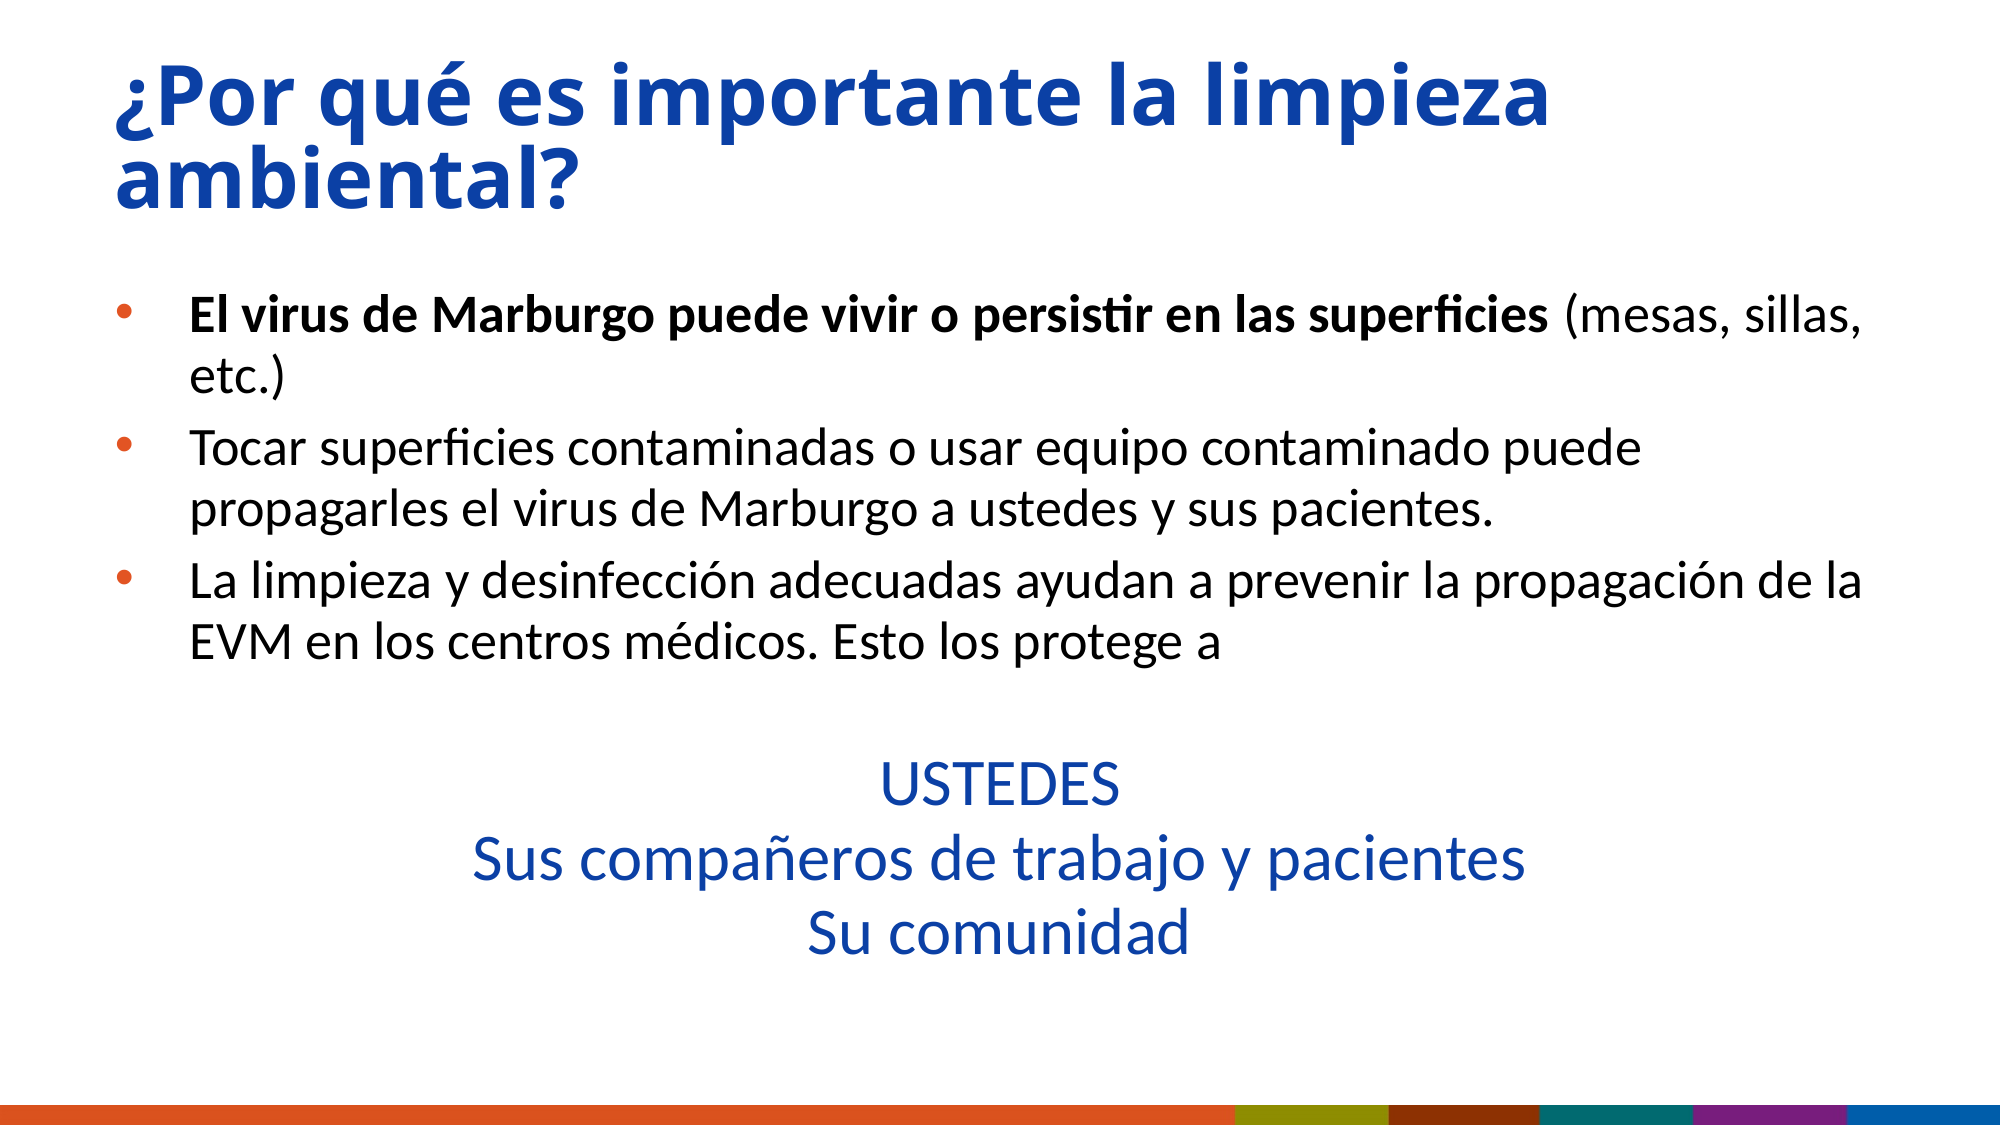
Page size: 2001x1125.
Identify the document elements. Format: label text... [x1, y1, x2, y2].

picture [0, 1105, 2000, 1125]
list El virus de Marburgo puede vivir o persistir en las superficies (mesas, sillas, etc.) Tocar superficies contaminadas o usar equipo contaminado puede propagarles el virus de Marburgo a ustedes y sus pacientes. La limpieza y desinfección adecuadas ayudan a prevenir la propagación de la EVM en los centros médicos. Esto los protege a USTEDES Sus compañeros de trabajo y pacientes Su comunidad [99, 274, 1900, 960]
title ¿Por qué es importante la limpieza ambiental? [99, 45, 1900, 233]
